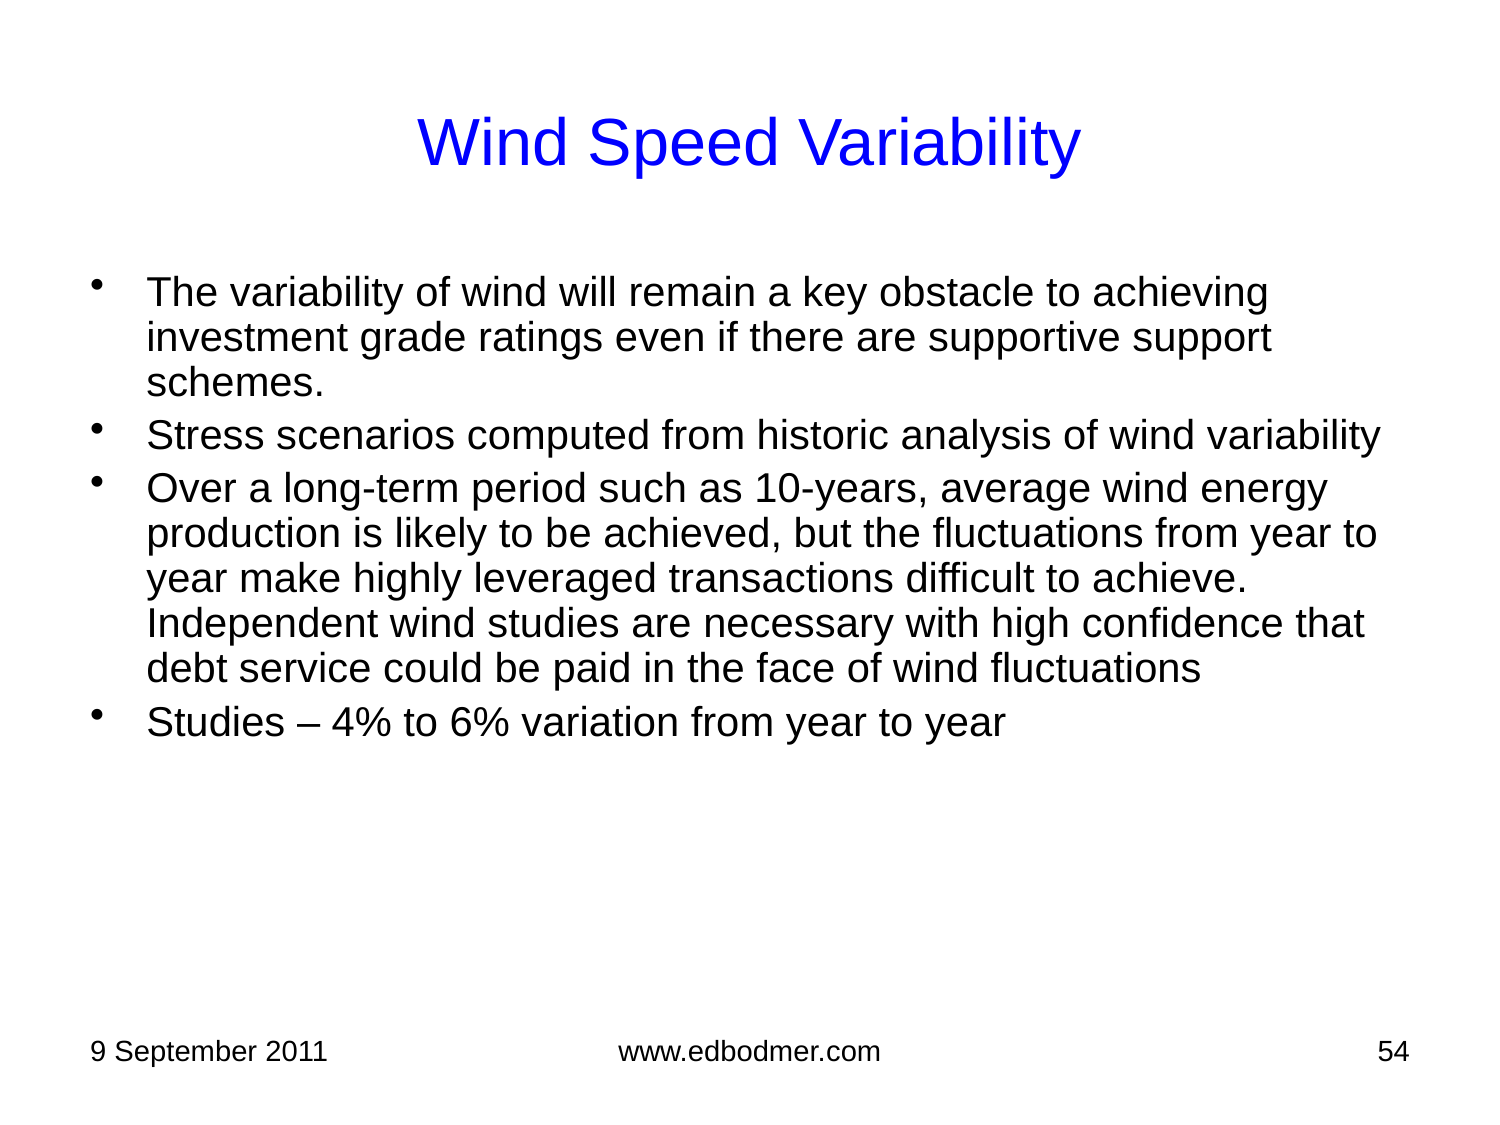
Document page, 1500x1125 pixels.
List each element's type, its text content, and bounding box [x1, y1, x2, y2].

title Wind Speed Variability [74, 44, 1426, 233]
footer www.edbodmer.com [512, 1024, 988, 1103]
slide_number 54 [1074, 1024, 1426, 1103]
list The variability of wind will remain a key obstacle to achieving investment grade ratings even if there are supportive support schemes. Stress scenarios computed from historic analysis of wind variability Over a long-term period such as 10-years, average wind energy production is likely to be achieved, but the fluctuations from year to year make highly leveraged transactions difficult to achieve. Independent wind studies are necessary with high confidence that debt service could be paid in the face of wind fluctuations Studies – 4% to 6% variation from year to year [74, 262, 1426, 1006]
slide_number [74, 1024, 426, 1103]
